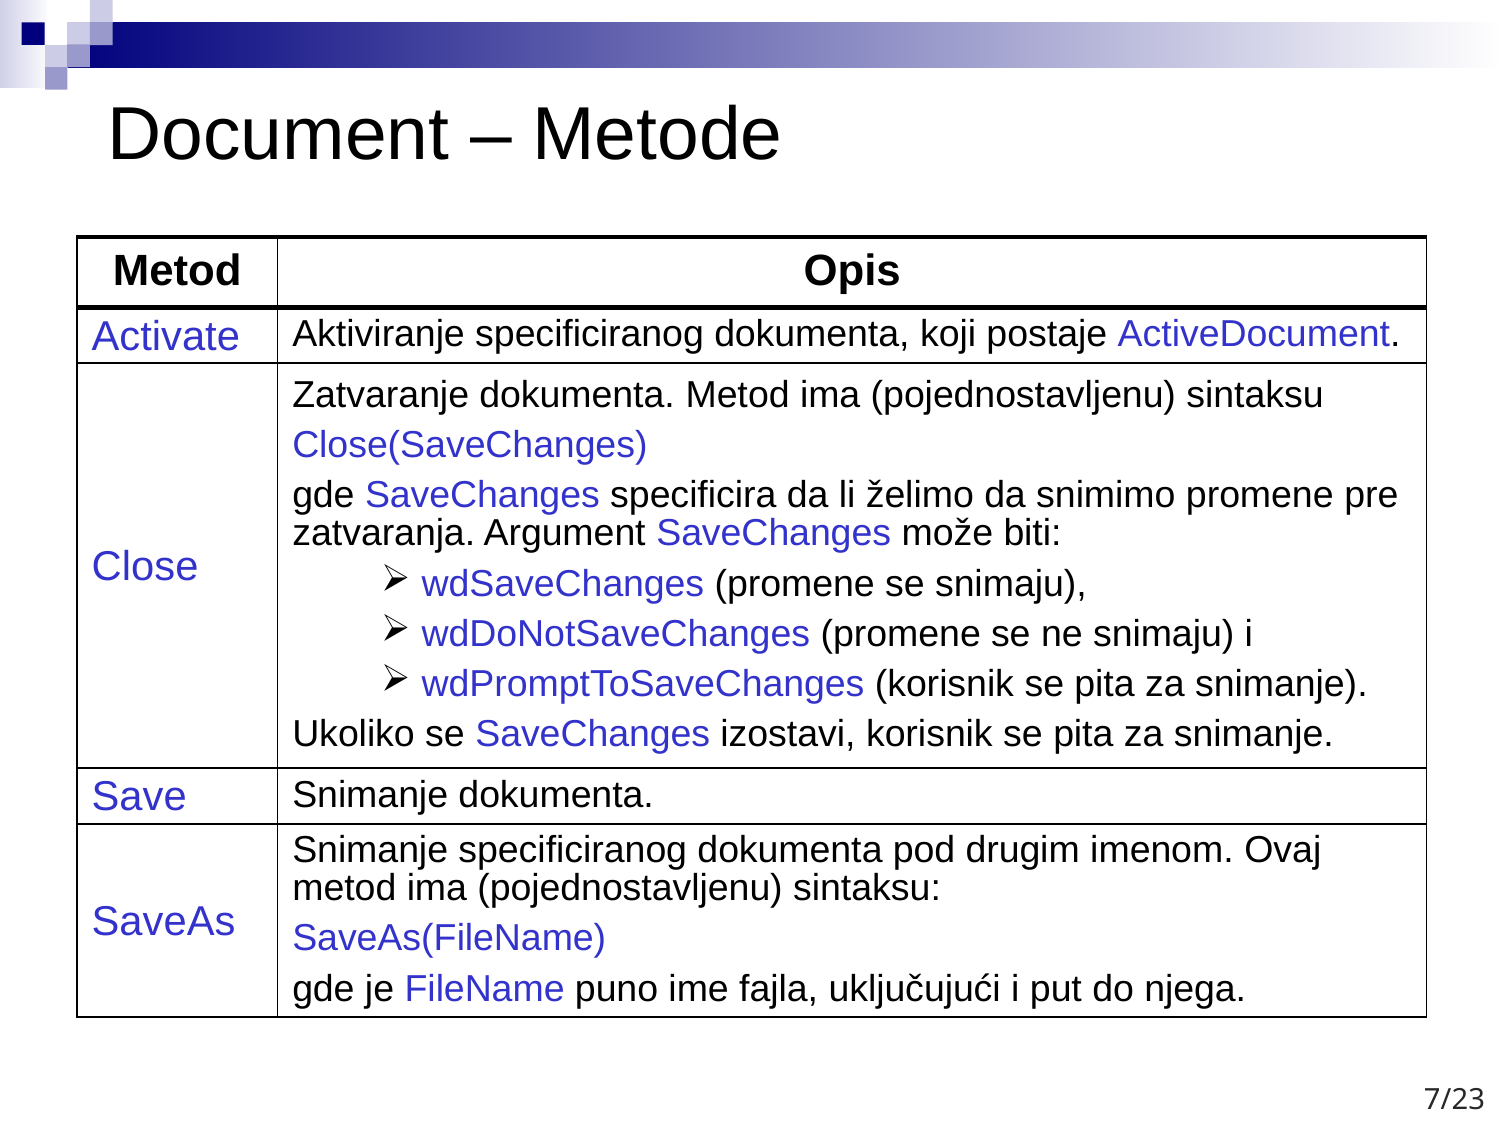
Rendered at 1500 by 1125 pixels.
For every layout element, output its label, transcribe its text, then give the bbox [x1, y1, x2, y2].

table_cell Zatvaranje dokumenta. Metod ima (pojednostavljenu) sintaksu Close(SaveChanges) gde SaveChanges specificira da li želimo da snimimo promene pre zatvaranja. Argument SaveChanges može biti: wdSaveChanges (promene se snimaju), wdDoNotSaveChanges (promene se ne snimaju) i wdPromptToSaveChanges (korisnik se pita za snimanje). Ukoliko se SaveChanges izostavi, korisnik se pita za snimanje. [278, 364, 1426, 767]
table_header Opis [278, 239, 1426, 305]
table_cell Save [78, 769, 277, 823]
table_cell Aktiviranje specificiranog dokumenta, koji postaje ActiveDocument. [278, 310, 1426, 362]
table_cell Activate [78, 310, 277, 362]
table_cell Snimanje dokumenta. [278, 769, 1426, 823]
table_cell Snimanje specificiranog dokumenta pod drugim imenom. Ovaj metod ima (pojednostavljenu) sintaksu: SaveAs(FileName) gde je FileName puno ime fajla, uključujući i put do njega. [278, 825, 1426, 1016]
text_box 7/23 [1374, 1072, 1500, 1123]
table_cell SaveAs [78, 825, 277, 1016]
table_cell Close [78, 364, 277, 767]
table_header Metod [78, 239, 277, 305]
title Document – Metode [92, 75, 809, 185]
